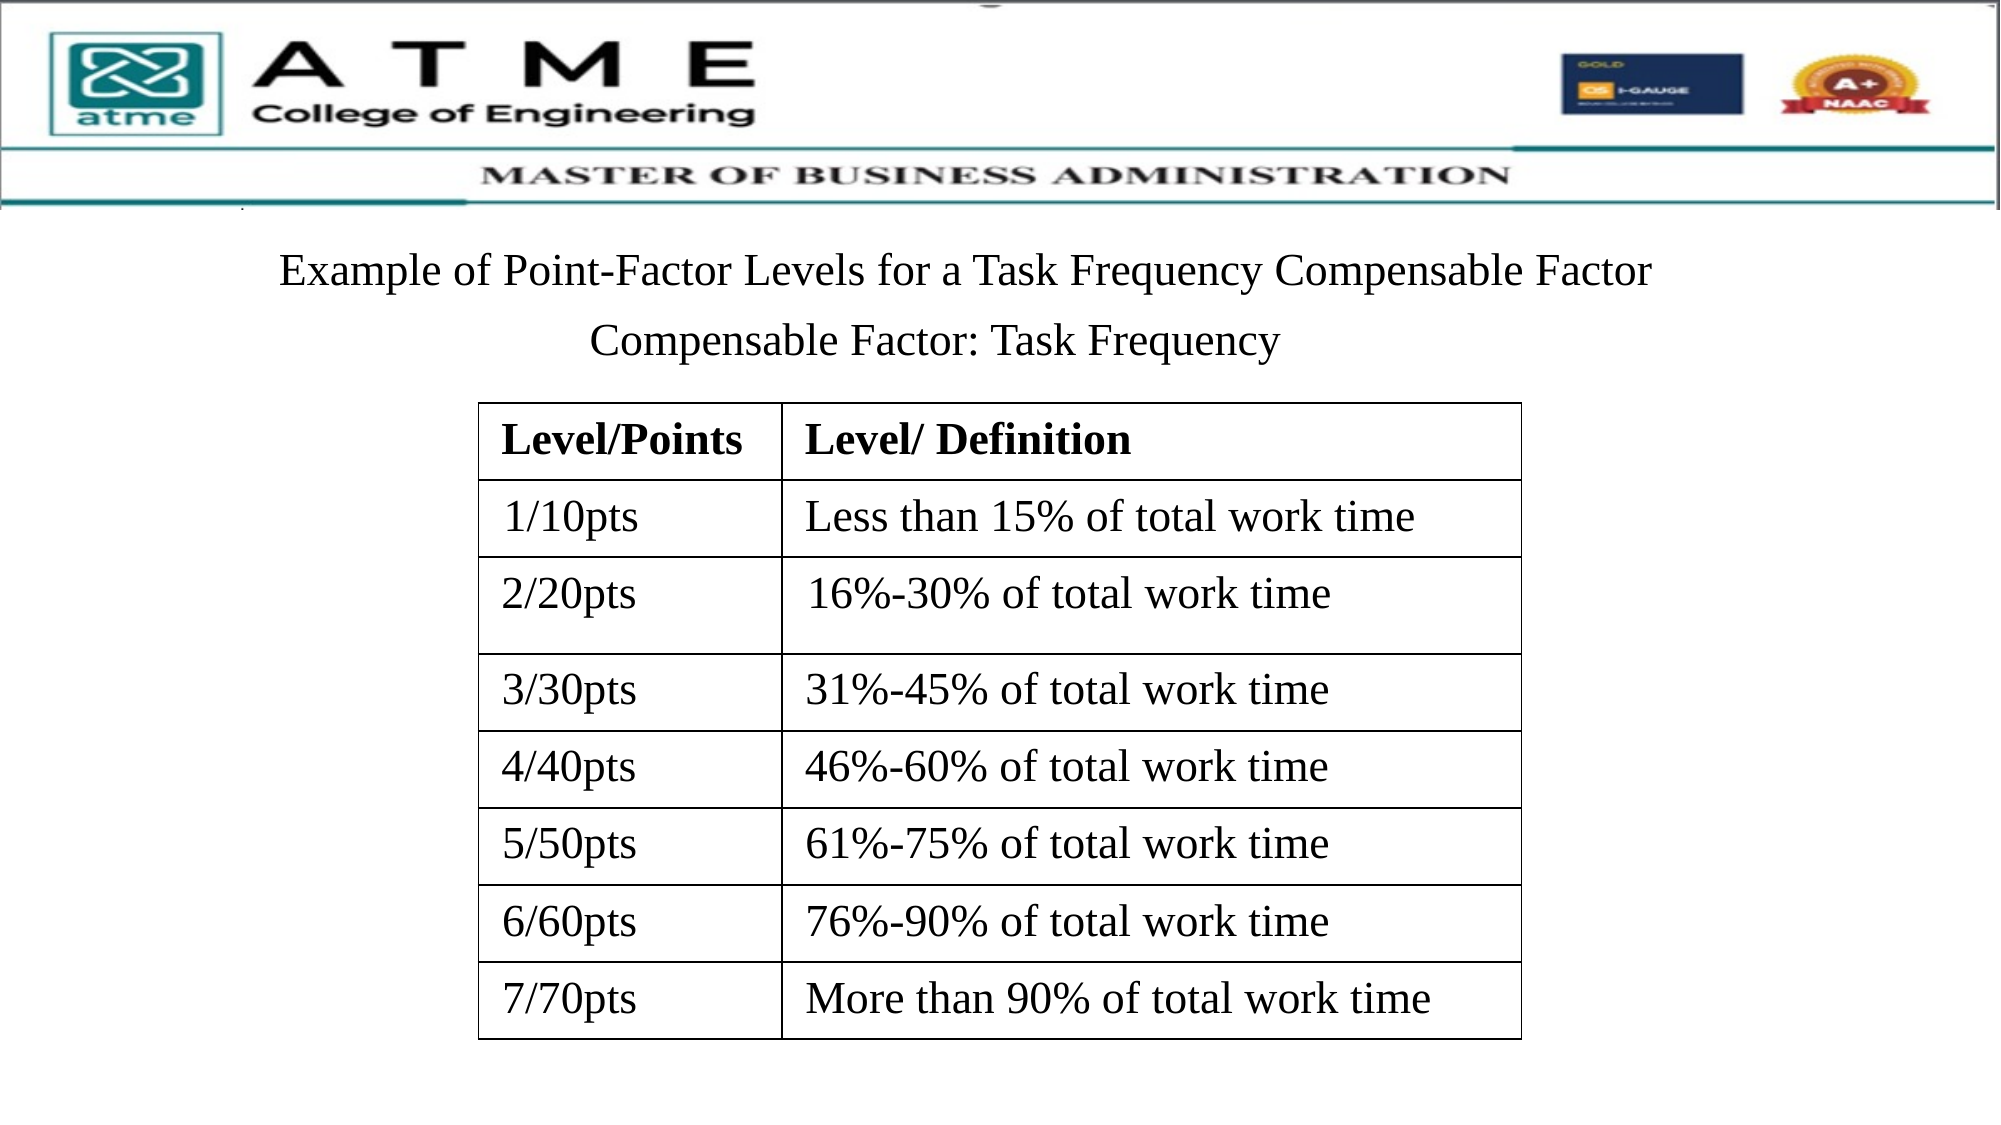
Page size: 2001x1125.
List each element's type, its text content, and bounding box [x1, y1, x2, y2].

table_cell 6/60pts [479, 886, 781, 961]
table_cell 1/10pts [479, 481, 781, 556]
table_cell 7/70pts [479, 963, 781, 1038]
table_cell 5/50pts [479, 809, 781, 884]
table_cell 2/20pts [479, 558, 781, 653]
table_header Level/ Definition [783, 404, 1521, 479]
table_cell 76%-90% of total work time [783, 886, 1521, 961]
table_cell 4/40pts [479, 732, 781, 807]
picture [0, 0, 2000, 210]
table_cell 46%-60% of total work time [783, 732, 1521, 807]
table_cell 3/30pts [479, 655, 781, 730]
table_cell 16%-30% of total work time [783, 558, 1521, 653]
table_header Level/Points [479, 404, 781, 479]
table_cell 31%-45% of total work time [783, 655, 1521, 730]
table_cell More than 90% of total work time [783, 963, 1521, 1038]
list Example of Point-Factor Levels for a Task Frequency Compensable Factor Compensable Factor: Task Frequency [137, 238, 1863, 1014]
table_cell Less than 15% of total work time [783, 481, 1521, 556]
table_cell 61%-75% of total work time [783, 809, 1521, 884]
